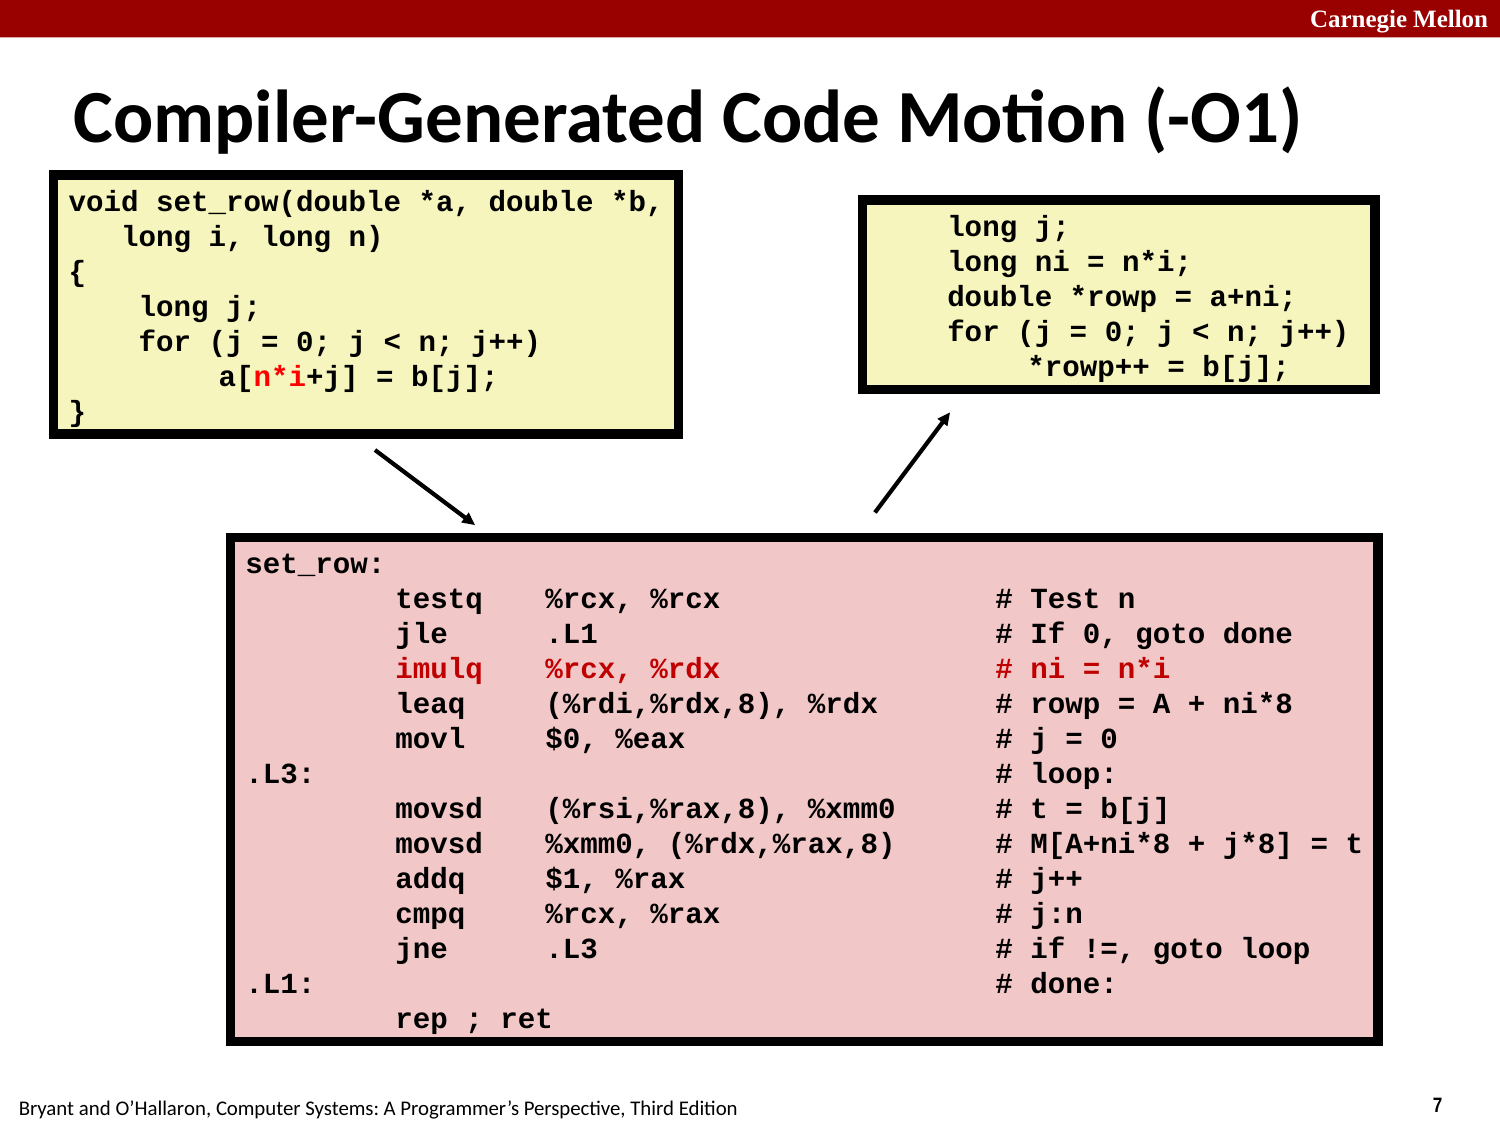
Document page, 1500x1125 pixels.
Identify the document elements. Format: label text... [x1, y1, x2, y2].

text_box set_row: testq %rcx, %rcx # Test n jle .L1 # If 0, goto done imulq %rcx, %rdx # ni = n*i leaq (%rdi,%rdx,8), %rdx # rowp = A + ni*8 movl $0, %eax # j = 0 .L3: # loop: movsd (%rsi,%rax,8), %xmm0 # t = b[j] movsd %xmm0, (%rdx,%rax,8) # M[A+ni*8 + j*8] = t addq $1, %rax # j++ cmpq %rcx, %rax # j:n jne .L3 # if !=, goto loop .L1: # done: rep ; ret [230, 537, 1378, 1042]
text_box long j; long ni = n*i; double *rowp = a+ni; for (j = 0; j < n; j++) *rowp++ = b[j]; [862, 199, 1375, 390]
title Compiler-Generated Code Motion (-O1) [58, 49, 1384, 176]
text_box [374, 449, 475, 526]
text_box void set_row(double *a, double *b, long i, long n) { long j; for (j = 0; j < n; j++) a[n*i+j] = b[j]; } [53, 174, 679, 435]
text_box [874, 412, 950, 513]
